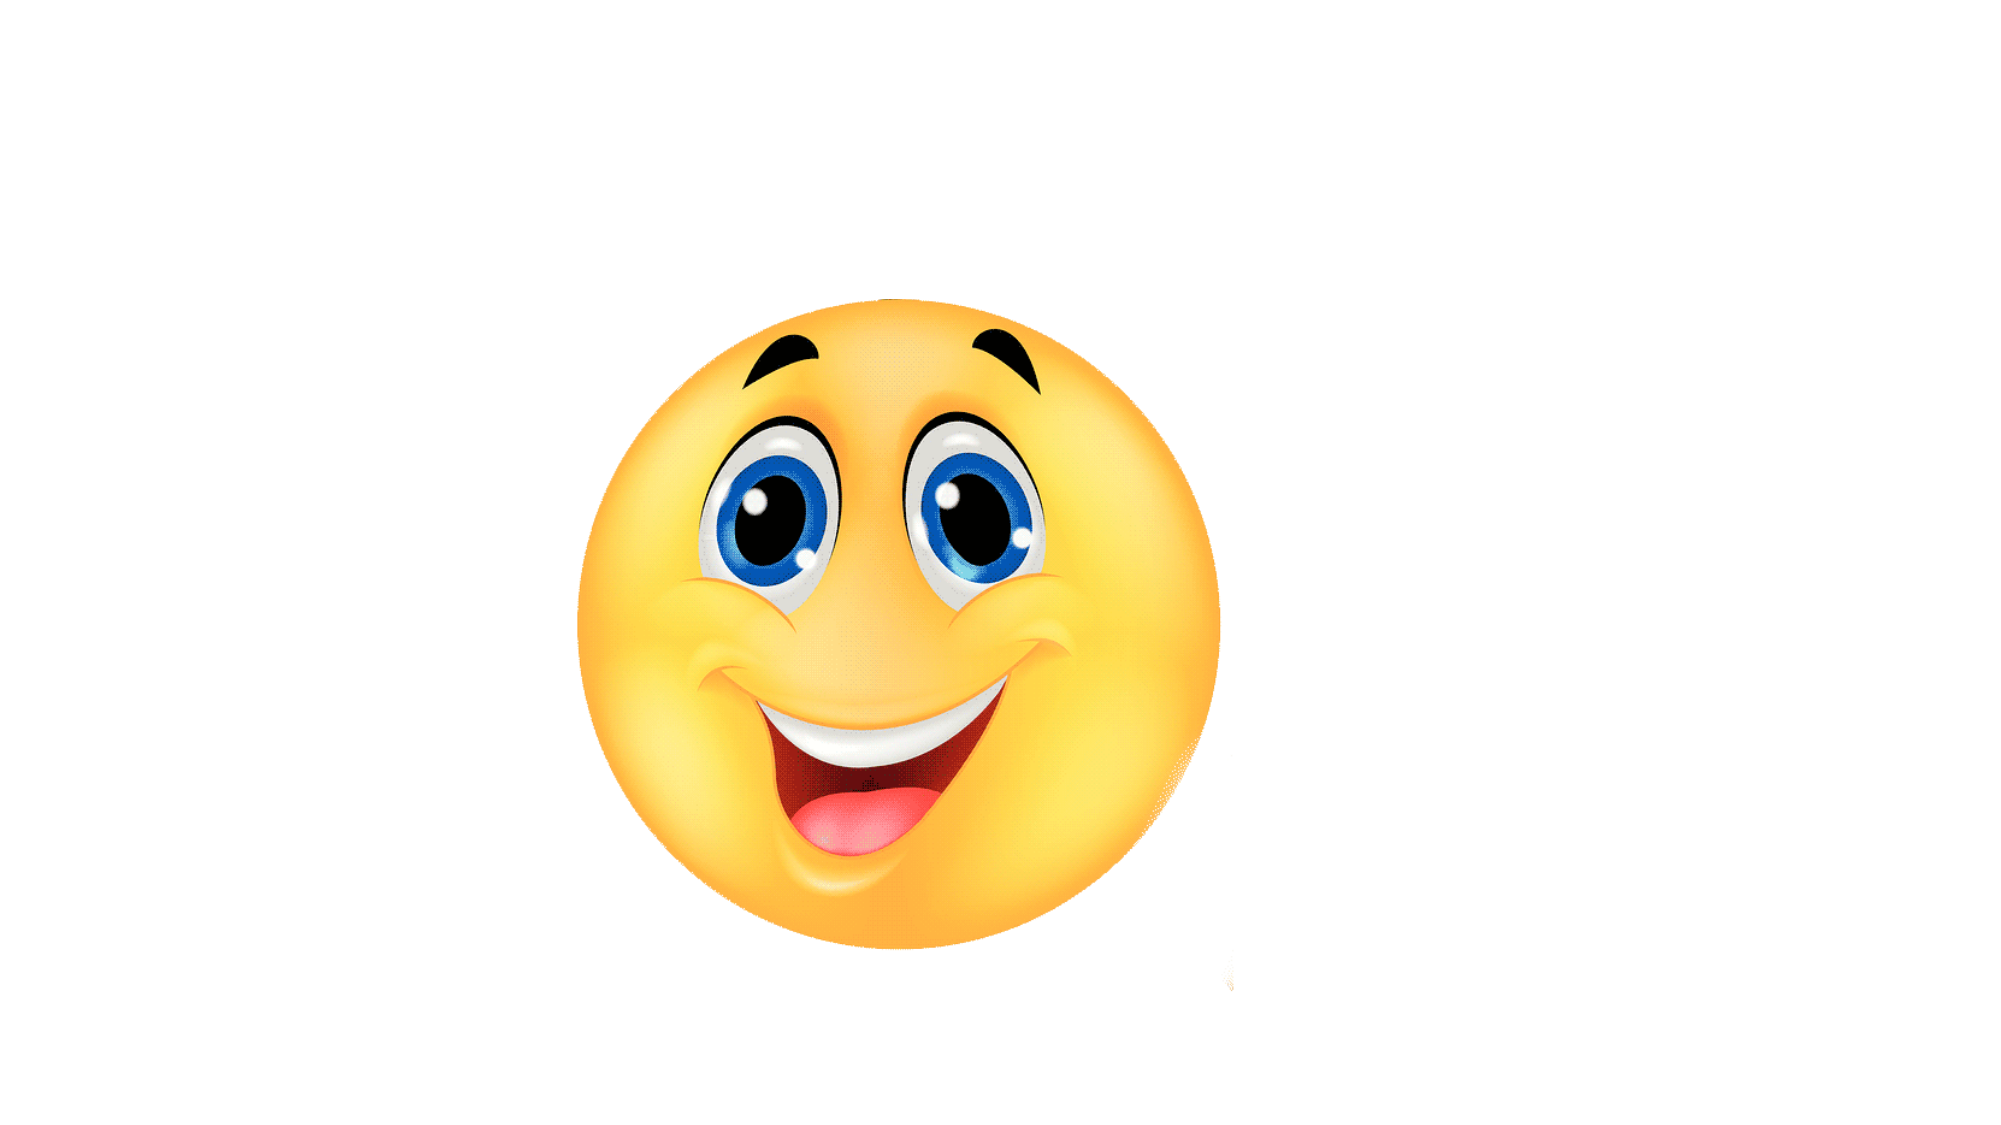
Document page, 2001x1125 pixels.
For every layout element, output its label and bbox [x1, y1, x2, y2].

list [551, 299, 1449, 1014]
